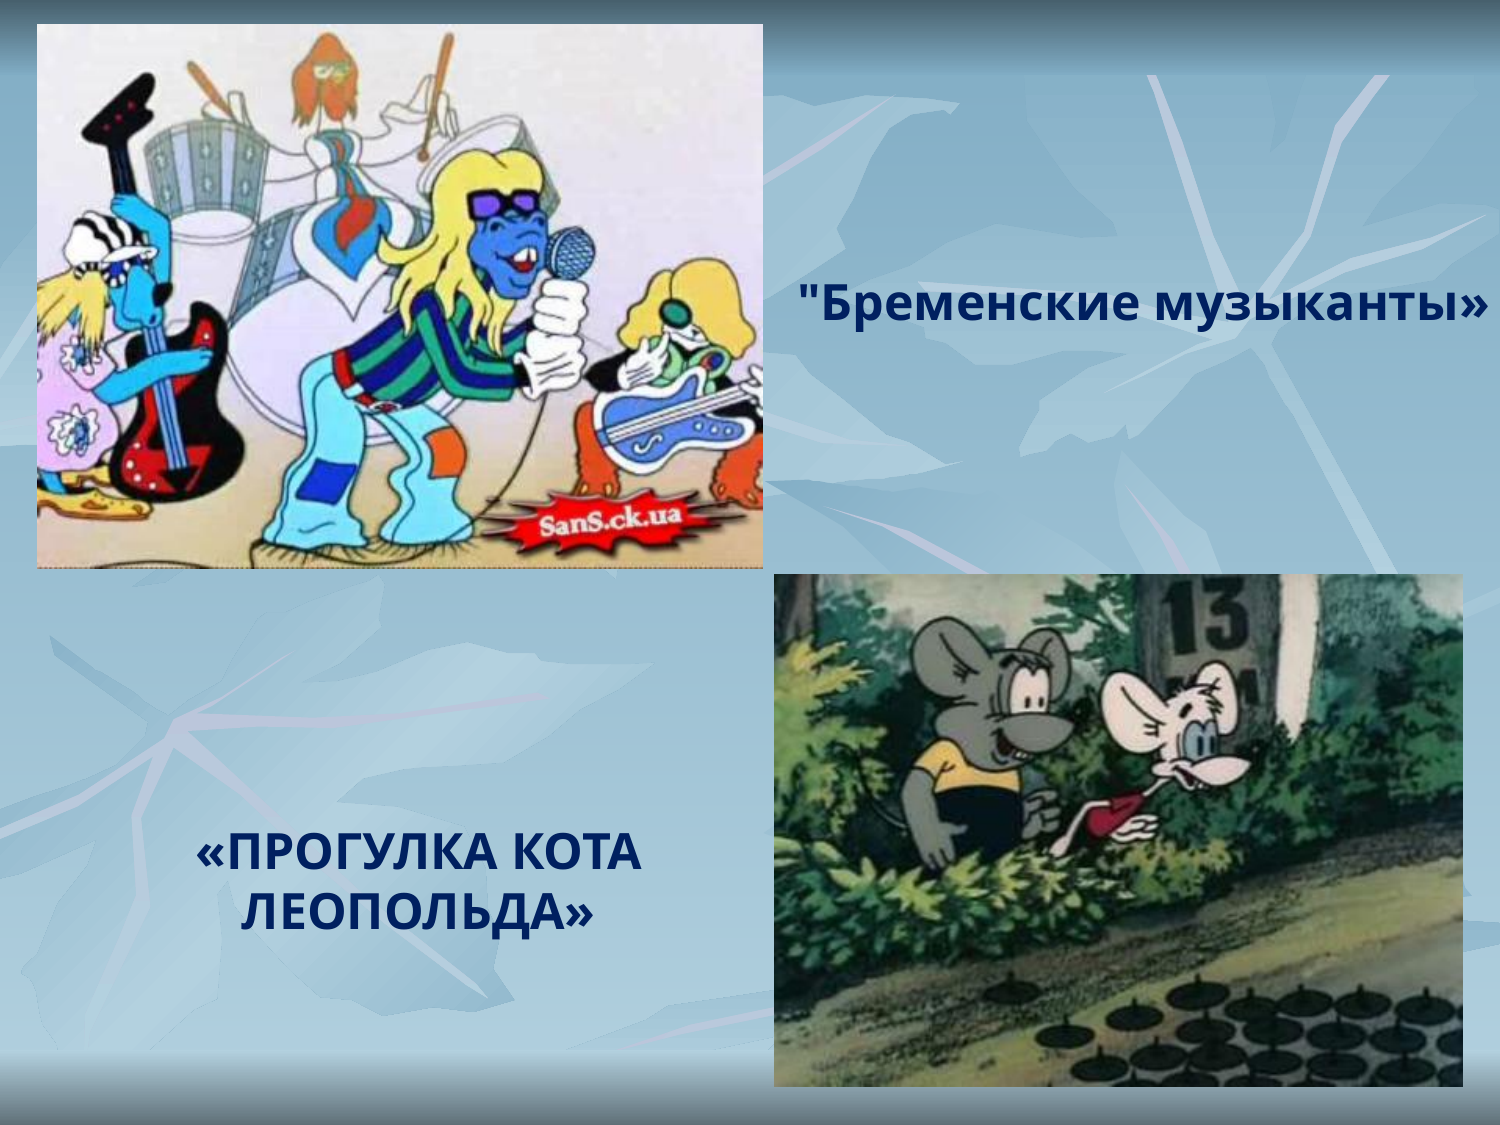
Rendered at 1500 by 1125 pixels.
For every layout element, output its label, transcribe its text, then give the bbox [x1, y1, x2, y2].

picture [37, 24, 763, 569]
text_box «ПРОГУЛКА КОТА ЛЕОПОЛЬДА» [37, 812, 769, 948]
text_box "Бременские музыканты» [782, 263, 1500, 338]
picture [774, 574, 1463, 1088]
